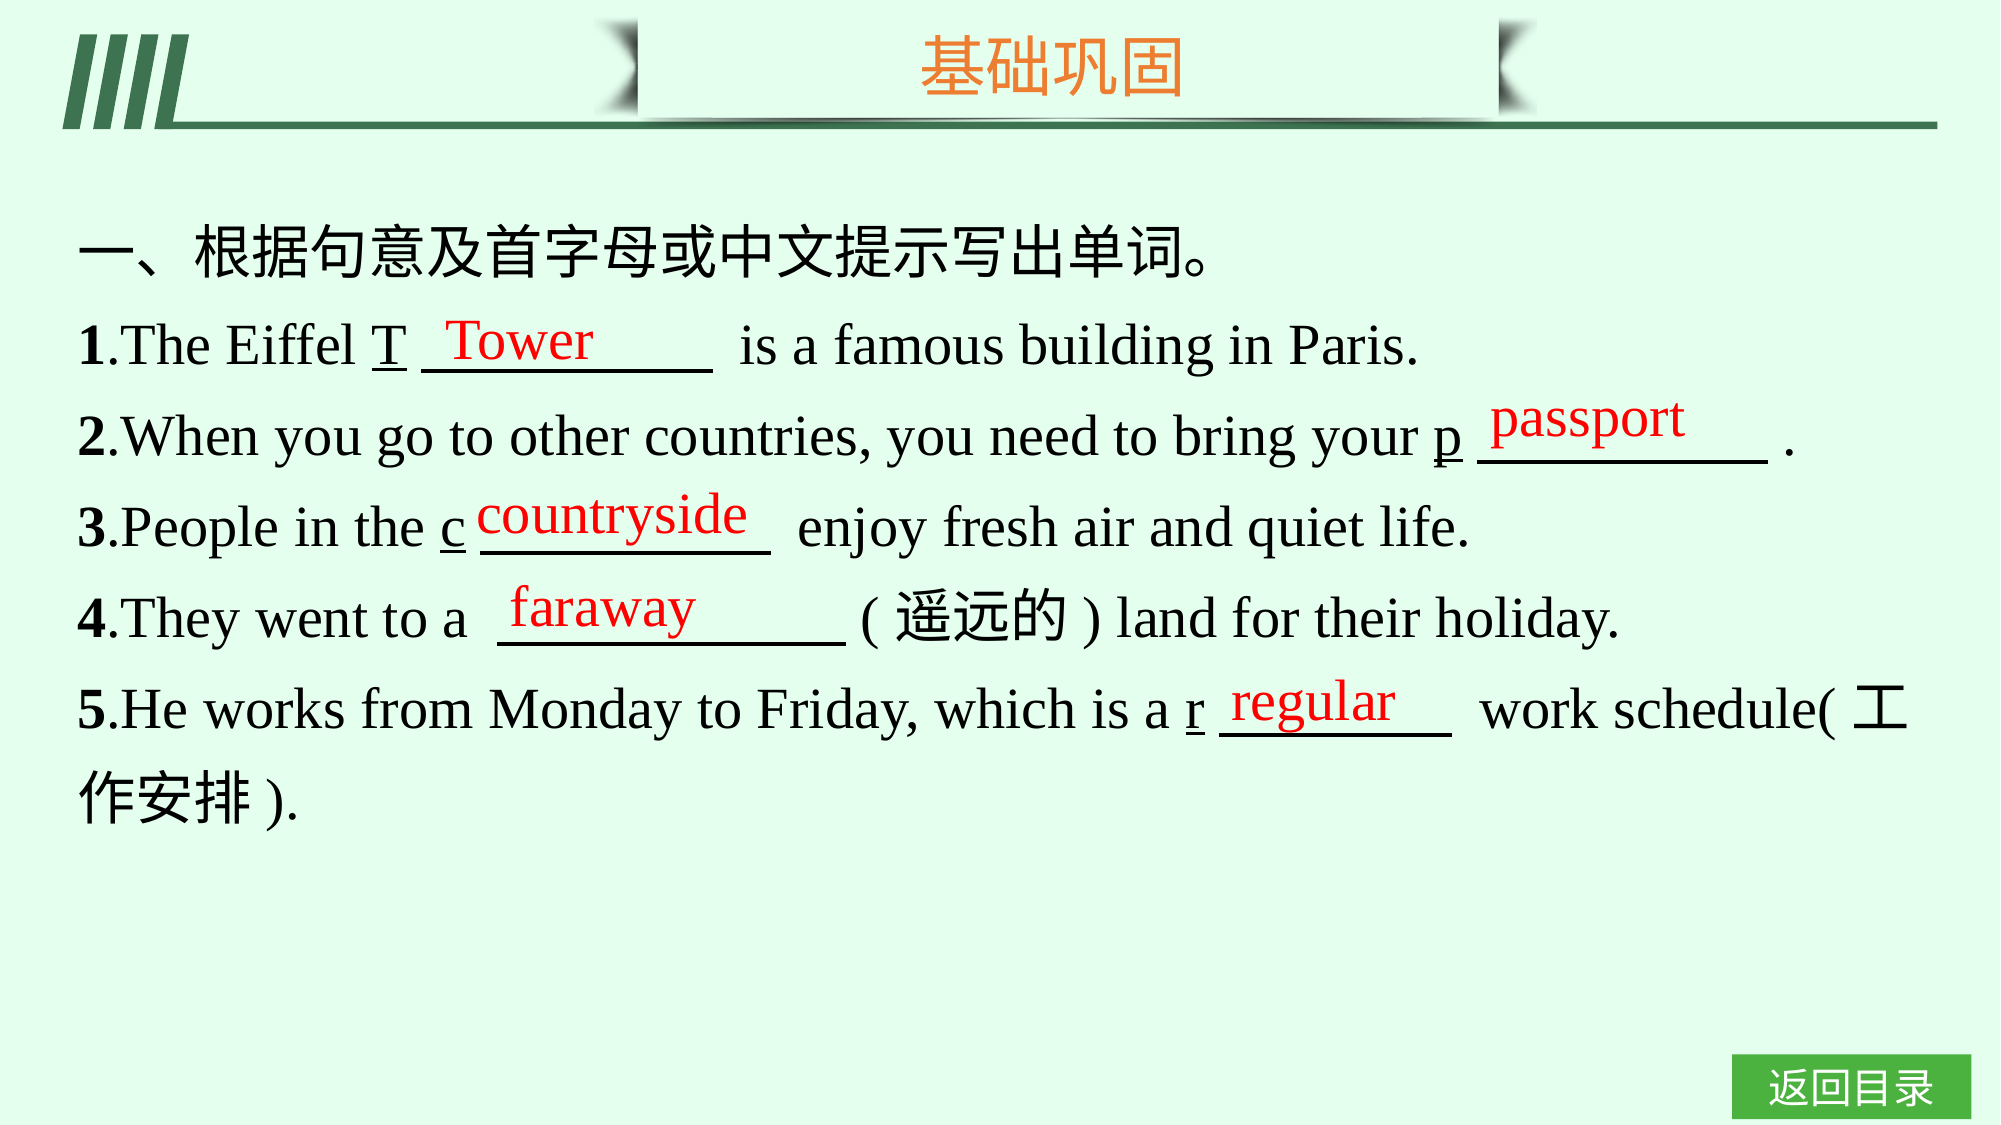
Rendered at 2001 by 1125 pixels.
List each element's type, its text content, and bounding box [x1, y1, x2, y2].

text_box countryside [461, 453, 836, 553]
text_box passport [1475, 356, 1701, 456]
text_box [594, 16, 1537, 127]
text_box faraway [495, 546, 713, 646]
text_box Tower [430, 279, 609, 379]
text_box regular [1216, 640, 1412, 740]
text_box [62, 34, 1938, 130]
text_box 一、根据句意及首字母或中文提示写出单词。 1.The Eiffel T is a famous building in Paris. 2.When you go to other countries, you need to bring your p . 3.People in the c enjoy fresh air and quiet life. 4.They went to a (遥远的) land for their holiday. 5.He works from Monday to Friday, which is a r work schedule(工作安排). [62, 186, 1938, 839]
